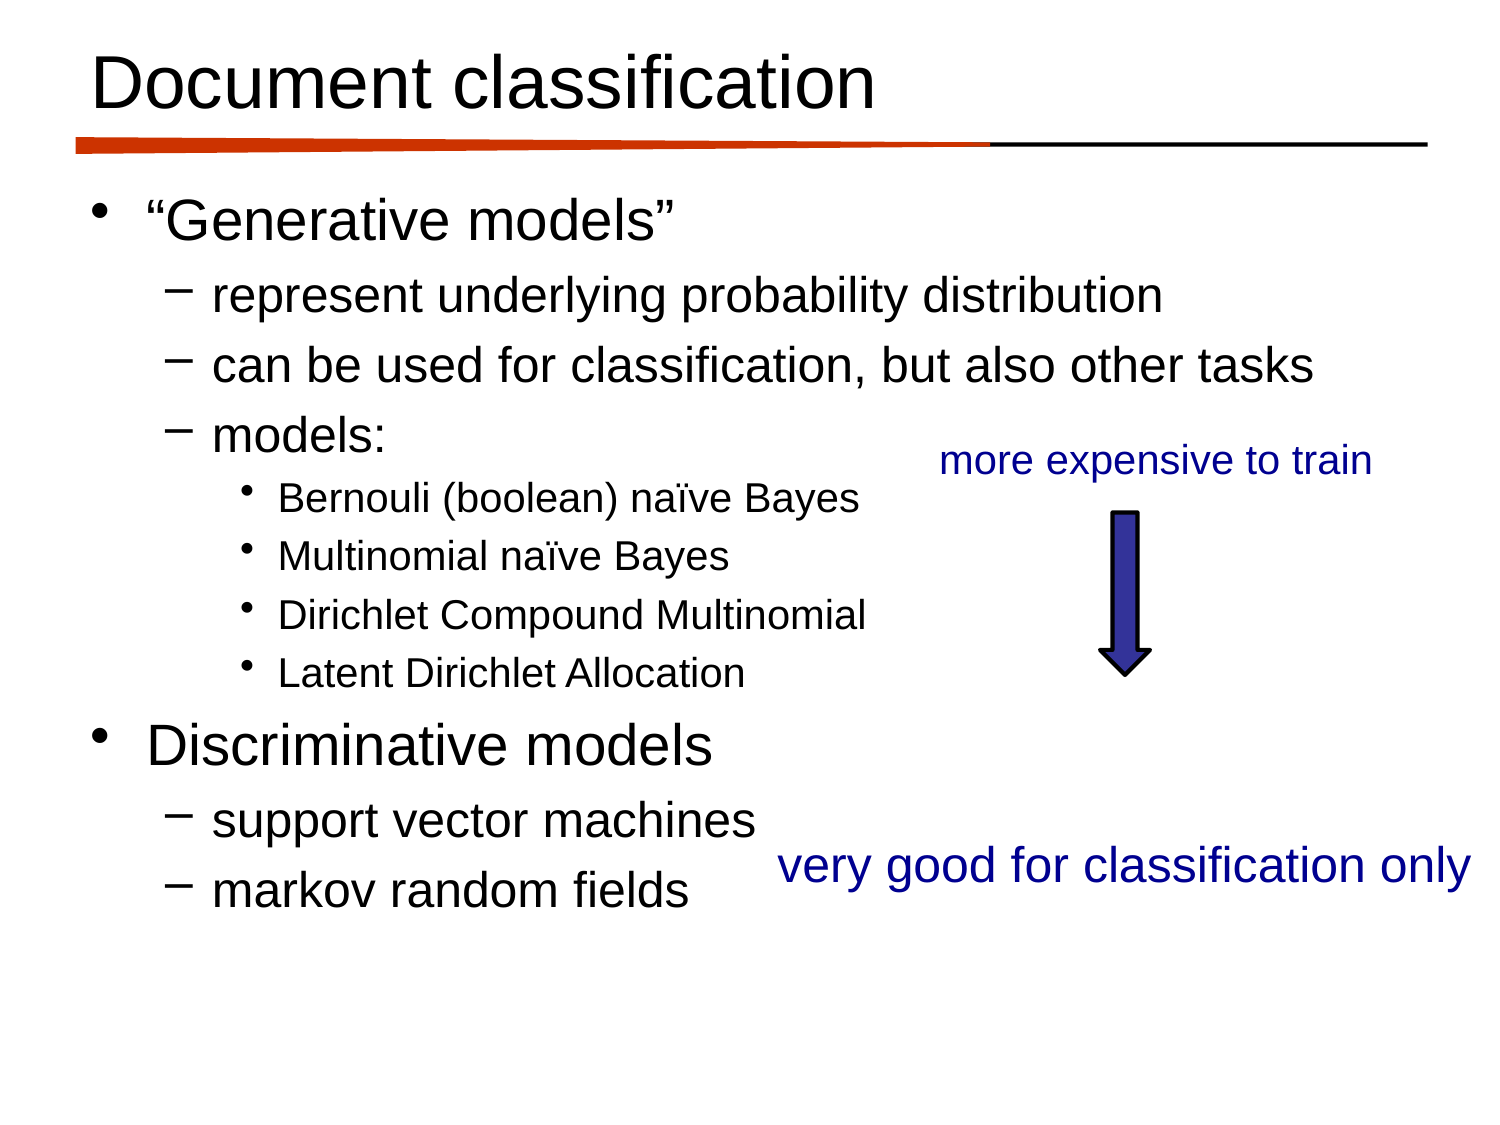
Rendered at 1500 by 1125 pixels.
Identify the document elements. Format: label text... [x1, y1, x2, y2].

title Document classification [74, 24, 1426, 133]
text_box [1100, 512, 1151, 675]
list “Generative models” represent underlying probability distribution can be used for classification, but also other tasks models: Bernouli (boolean) naïve Bayes Multinomial naïve Bayes Dirichlet Compound Multinomial Latent Dirichlet Allocation Discriminative models support vector machines markov random fields [74, 174, 1426, 1006]
text_box very good for classification only [762, 824, 1500, 900]
text_box more expensive to train [899, 425, 1413, 490]
